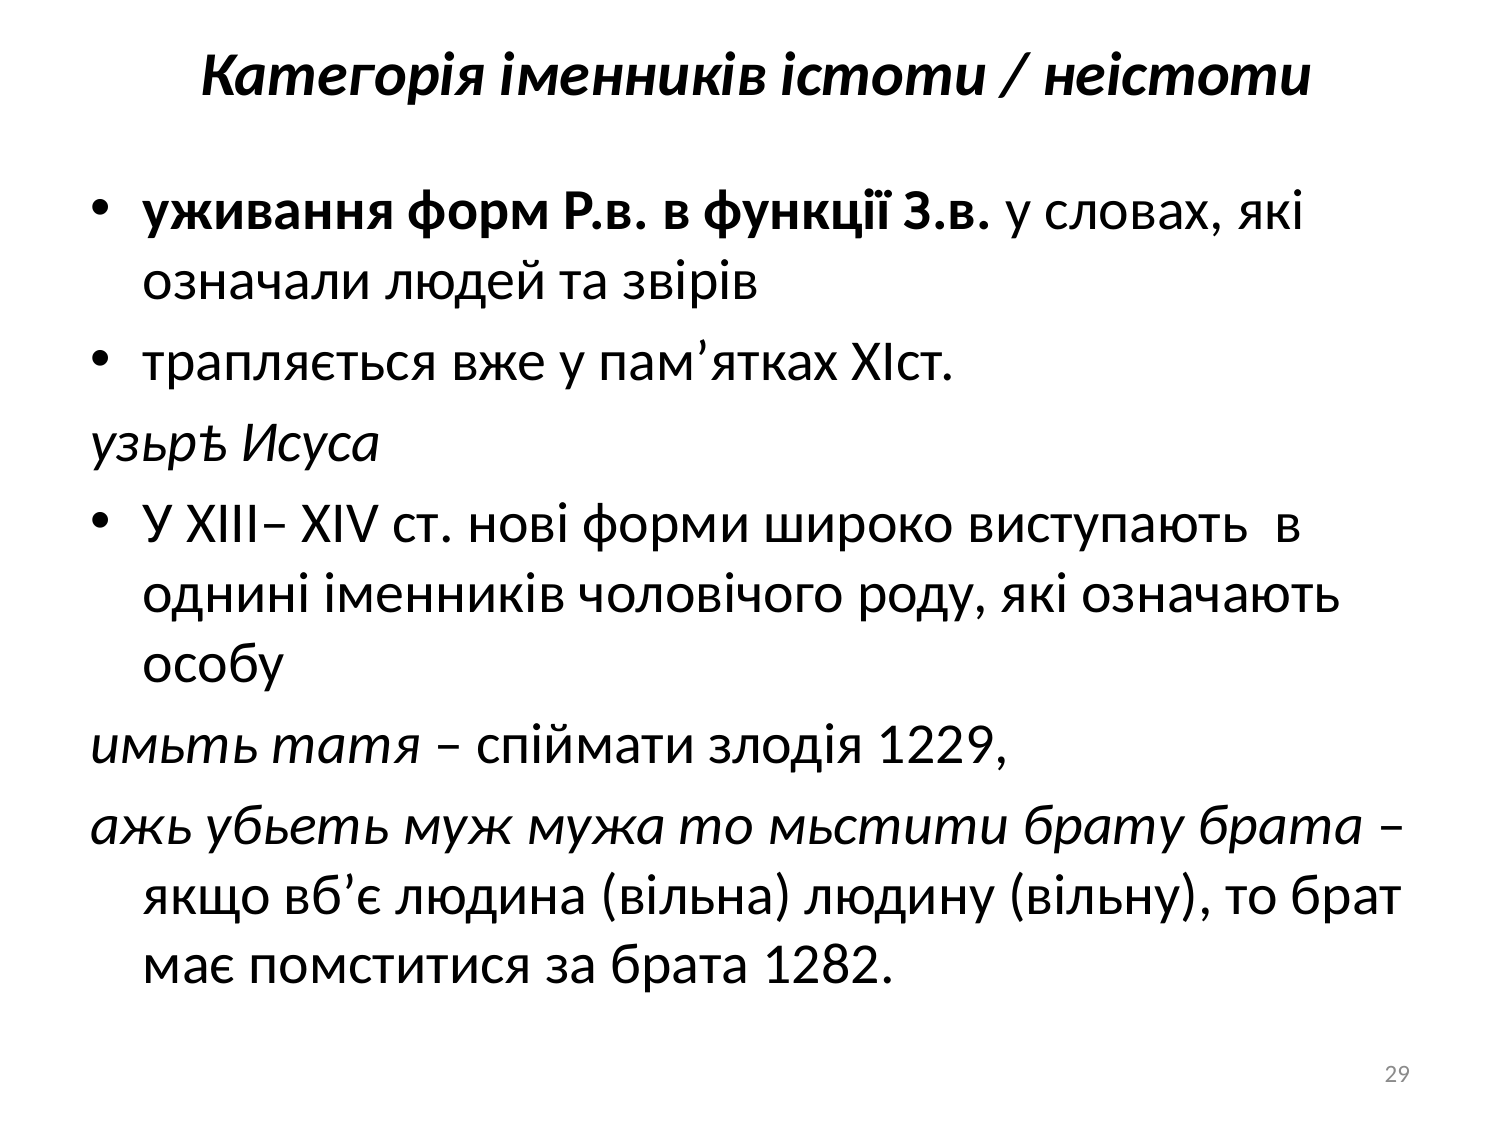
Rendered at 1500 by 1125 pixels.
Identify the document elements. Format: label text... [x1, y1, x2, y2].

title Категорія іменників істоти / неістоти [82, 0, 1432, 141]
list уживання форм Р.в. в функції З.в. у словах, які означали людей та звірів трапляється вже у пам’ятках ХІст. узьрѣ Исуса У XIII– XIV ст. нові форми широко виступають в однині іменників чоловічого роду, які означають особу имьть татя – спіймати злодія 1229, ажь убьеть муж мужа то мьстити брату брата – якщо вб’є людина (вільна) людину (вільну), то брат має помститися за брата 1282. [75, 164, 1425, 1005]
slide_number 29 [1074, 1042, 1425, 1103]
